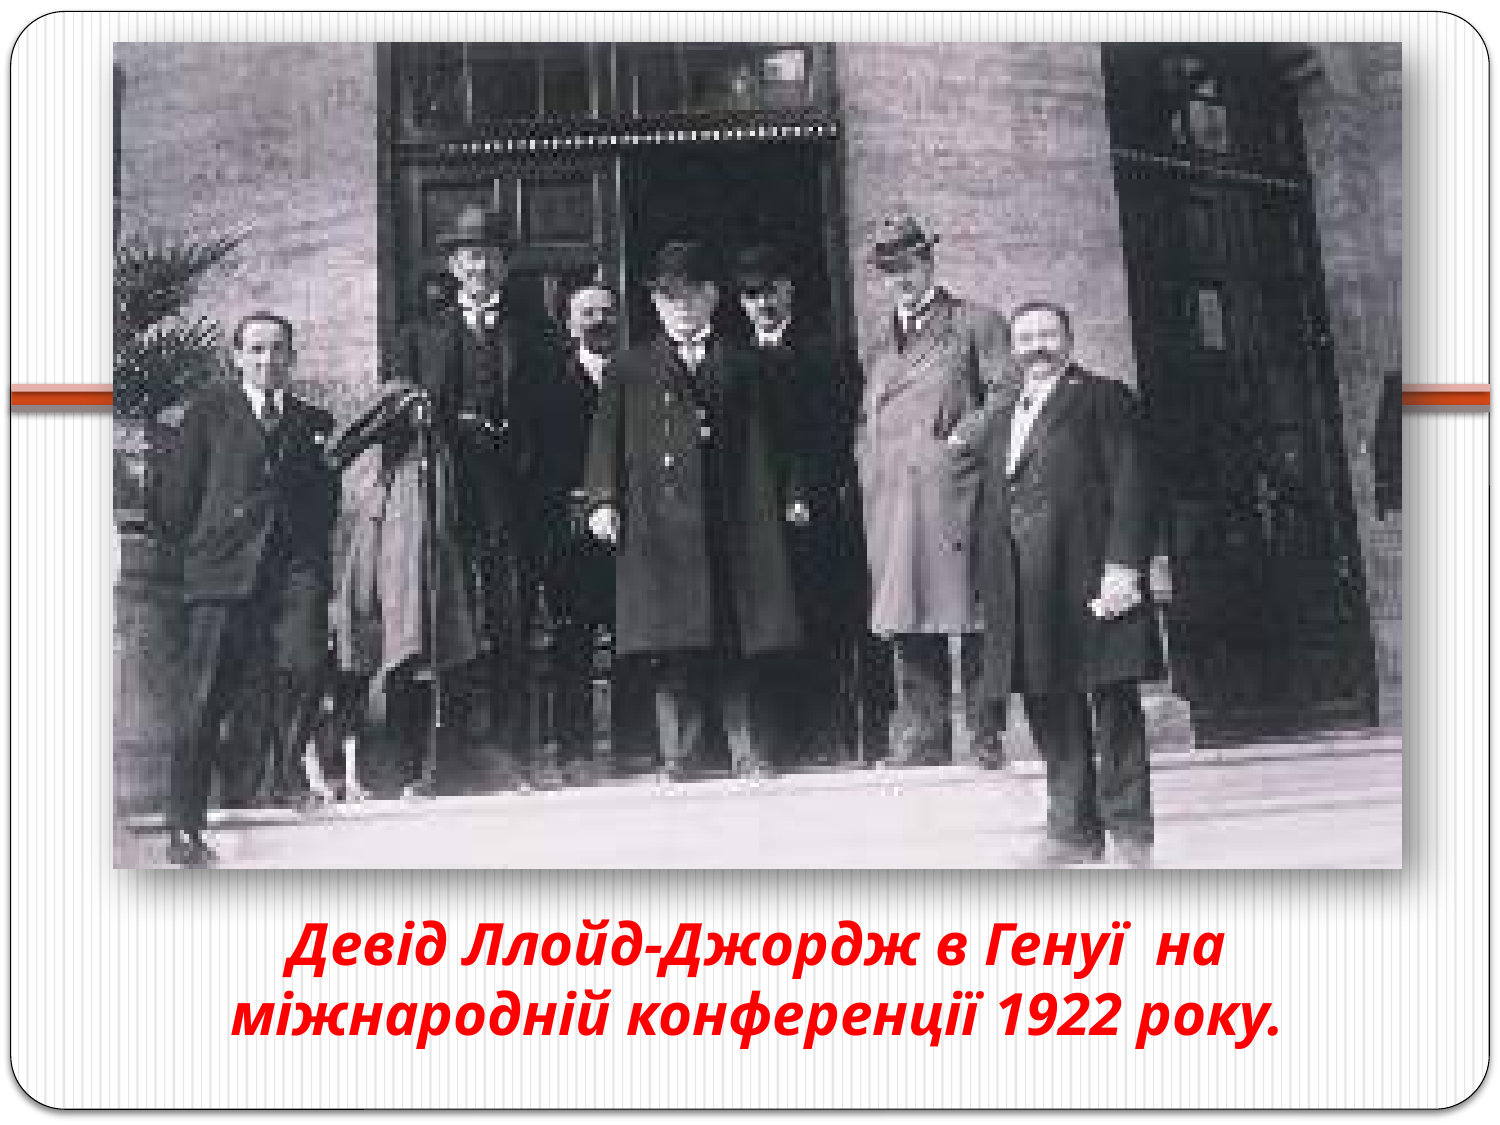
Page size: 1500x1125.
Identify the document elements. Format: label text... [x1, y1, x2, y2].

text_box Девід Ллойд-Джордж в Генуї на міжнародній конференції 1922 року. [116, 902, 1399, 1054]
picture [113, 42, 1402, 870]
